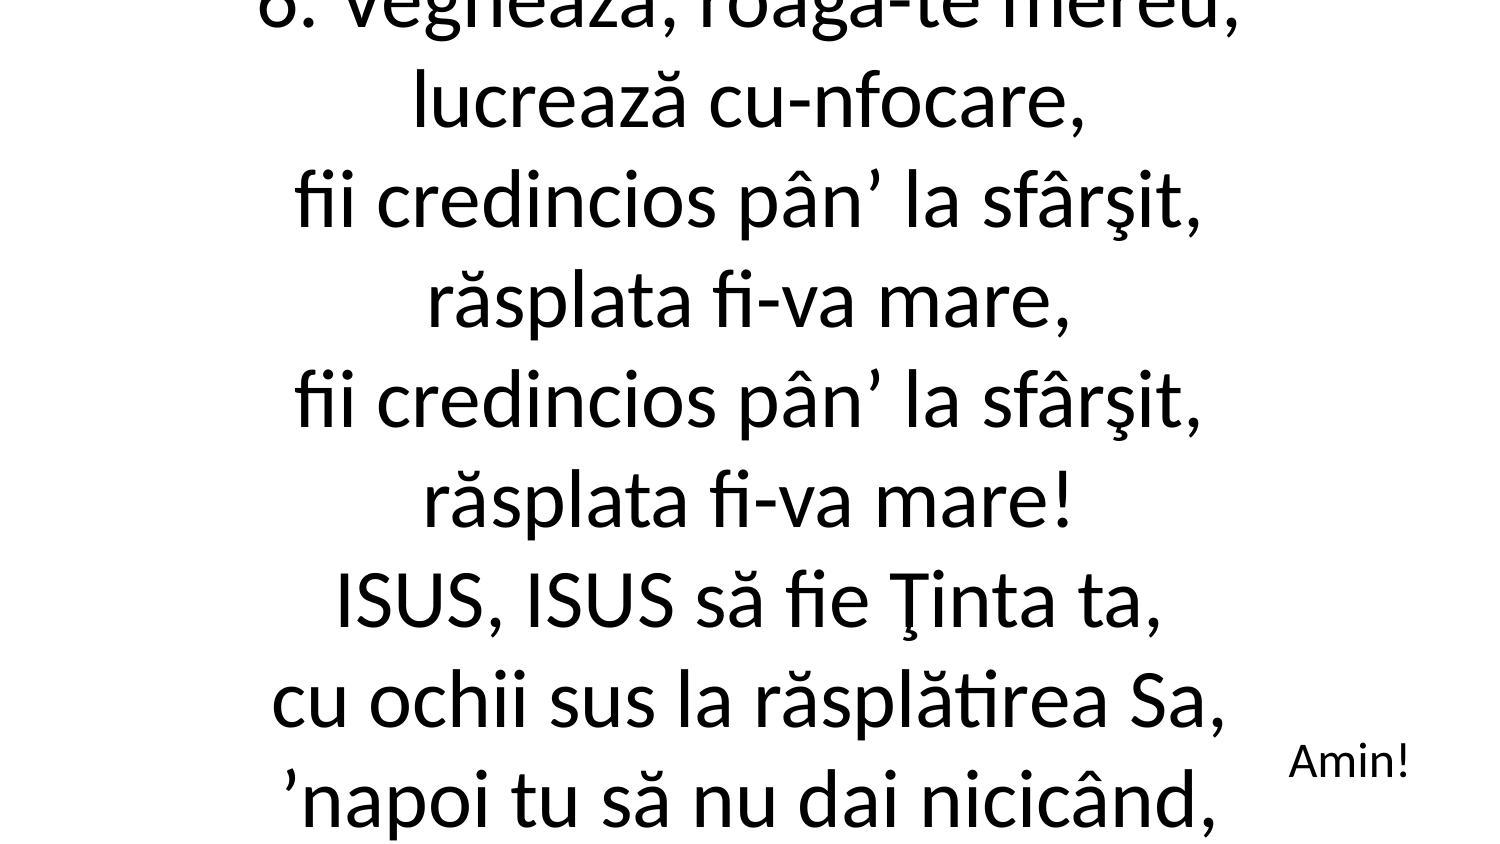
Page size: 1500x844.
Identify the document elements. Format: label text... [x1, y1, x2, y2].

text_box Amin! [1273, 674, 1427, 795]
text_box 6. Veghează, roagă-te mereu, lucrează cu-nfocare, fii credincios pânʼ la sfârşit, răsplata fi-va mare, fii credincios pânʼ la sfârşit, răsplata fi-va mare! ISUS, ISUS să fie Ţinta ta, cu ochii sus la răsplătirea Sa, ʼnapoi tu să nu dai nicicând, fii treaz şi luptă biruind! [241, 0, 1258, 844]
